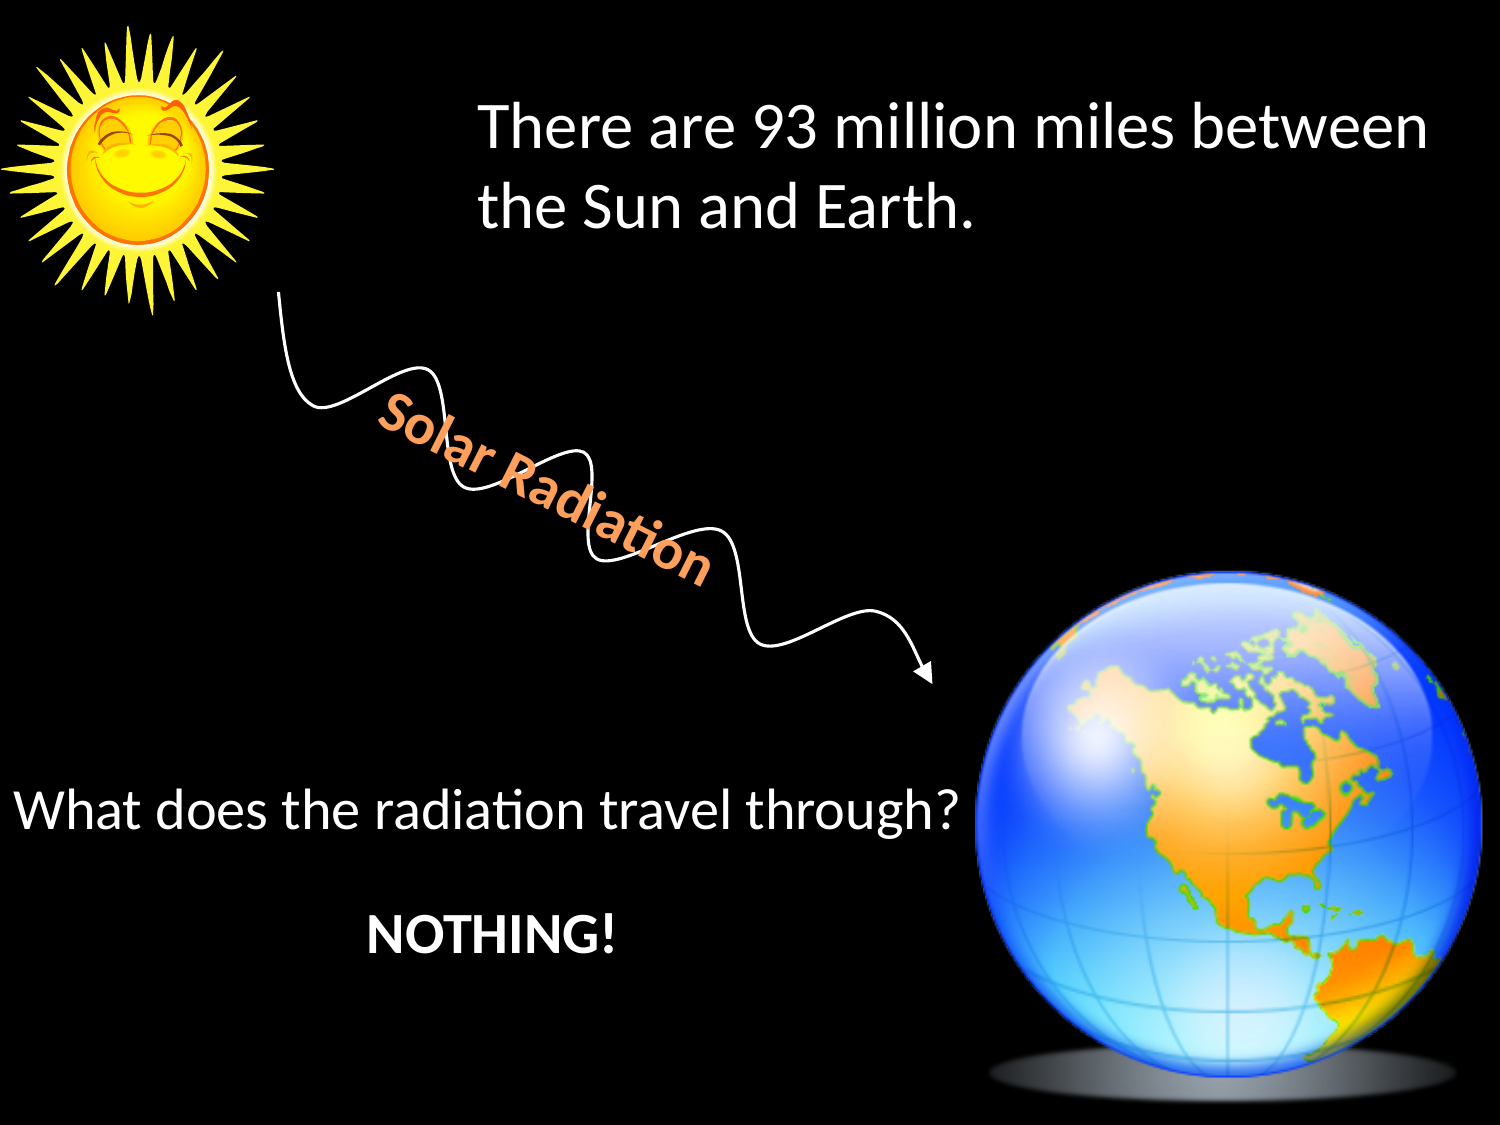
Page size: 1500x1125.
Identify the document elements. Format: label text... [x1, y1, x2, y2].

text_box There are 93 million miles between the Sun and Earth. [462, 74, 1500, 250]
picture [0, 24, 276, 317]
title What does the radiation travel through? [0, 712, 932, 901]
text_box NOTHING! [352, 887, 634, 973]
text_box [214, 442, 977, 554]
picture [937, 562, 1500, 1125]
